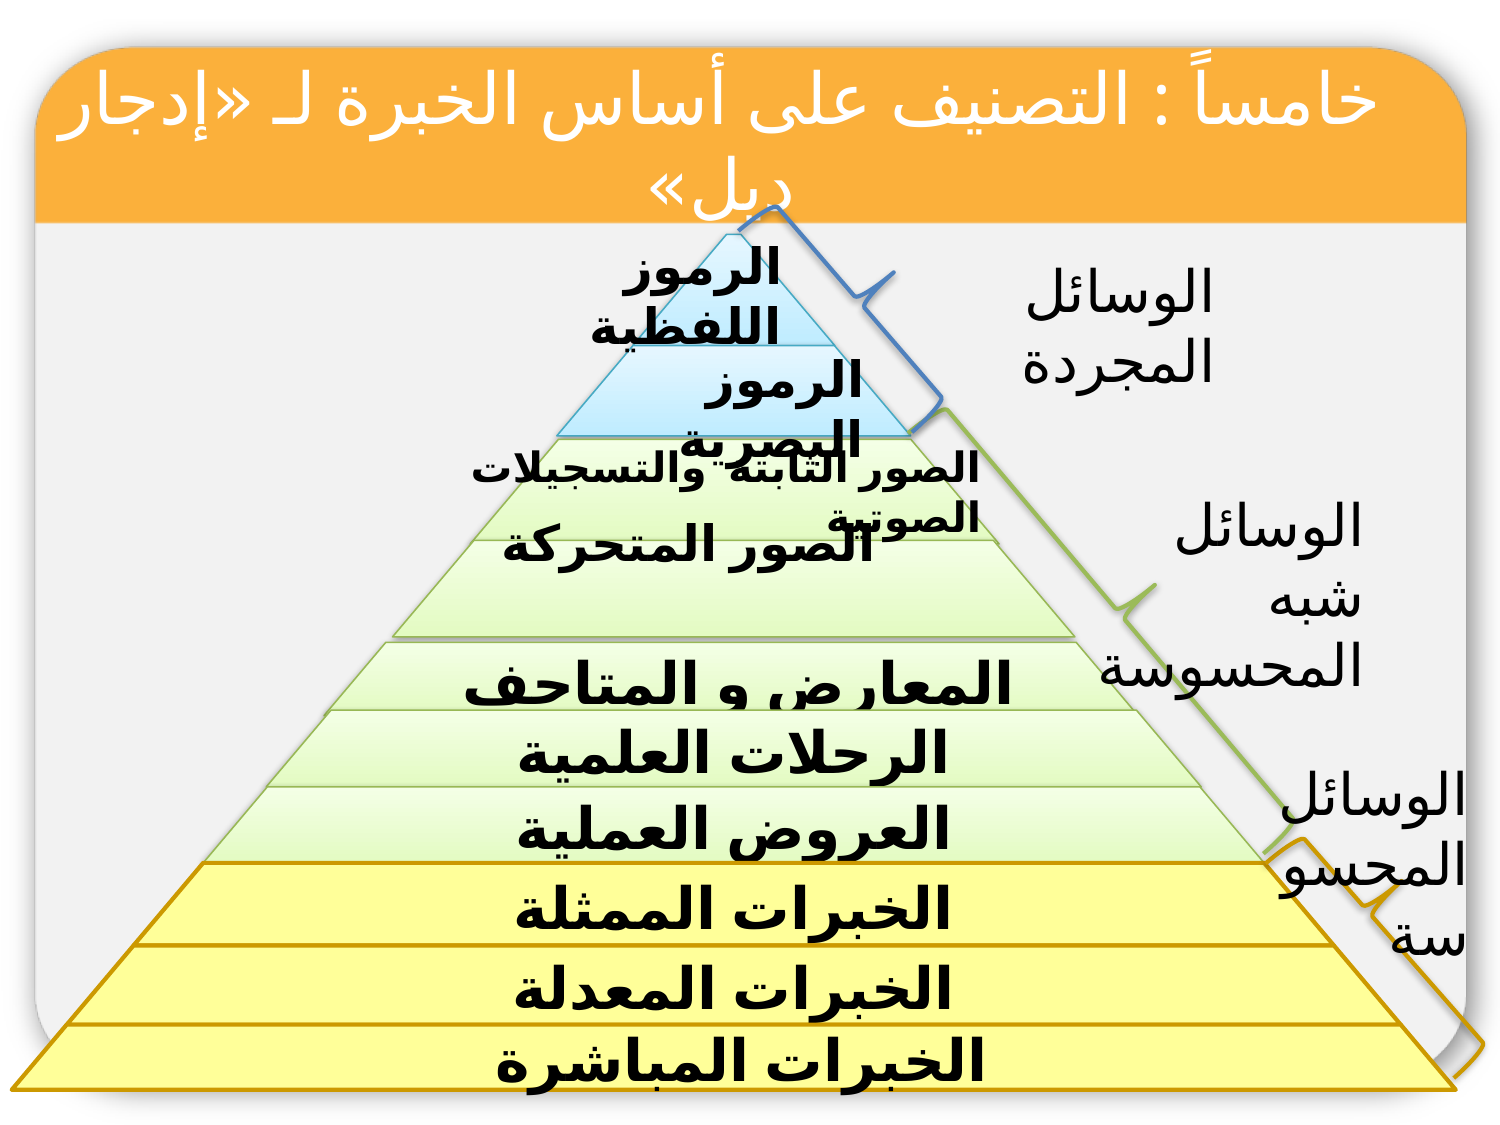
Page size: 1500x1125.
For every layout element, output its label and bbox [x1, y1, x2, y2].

list [11, 234, 1456, 1091]
picture [0, 18, 1500, 1125]
